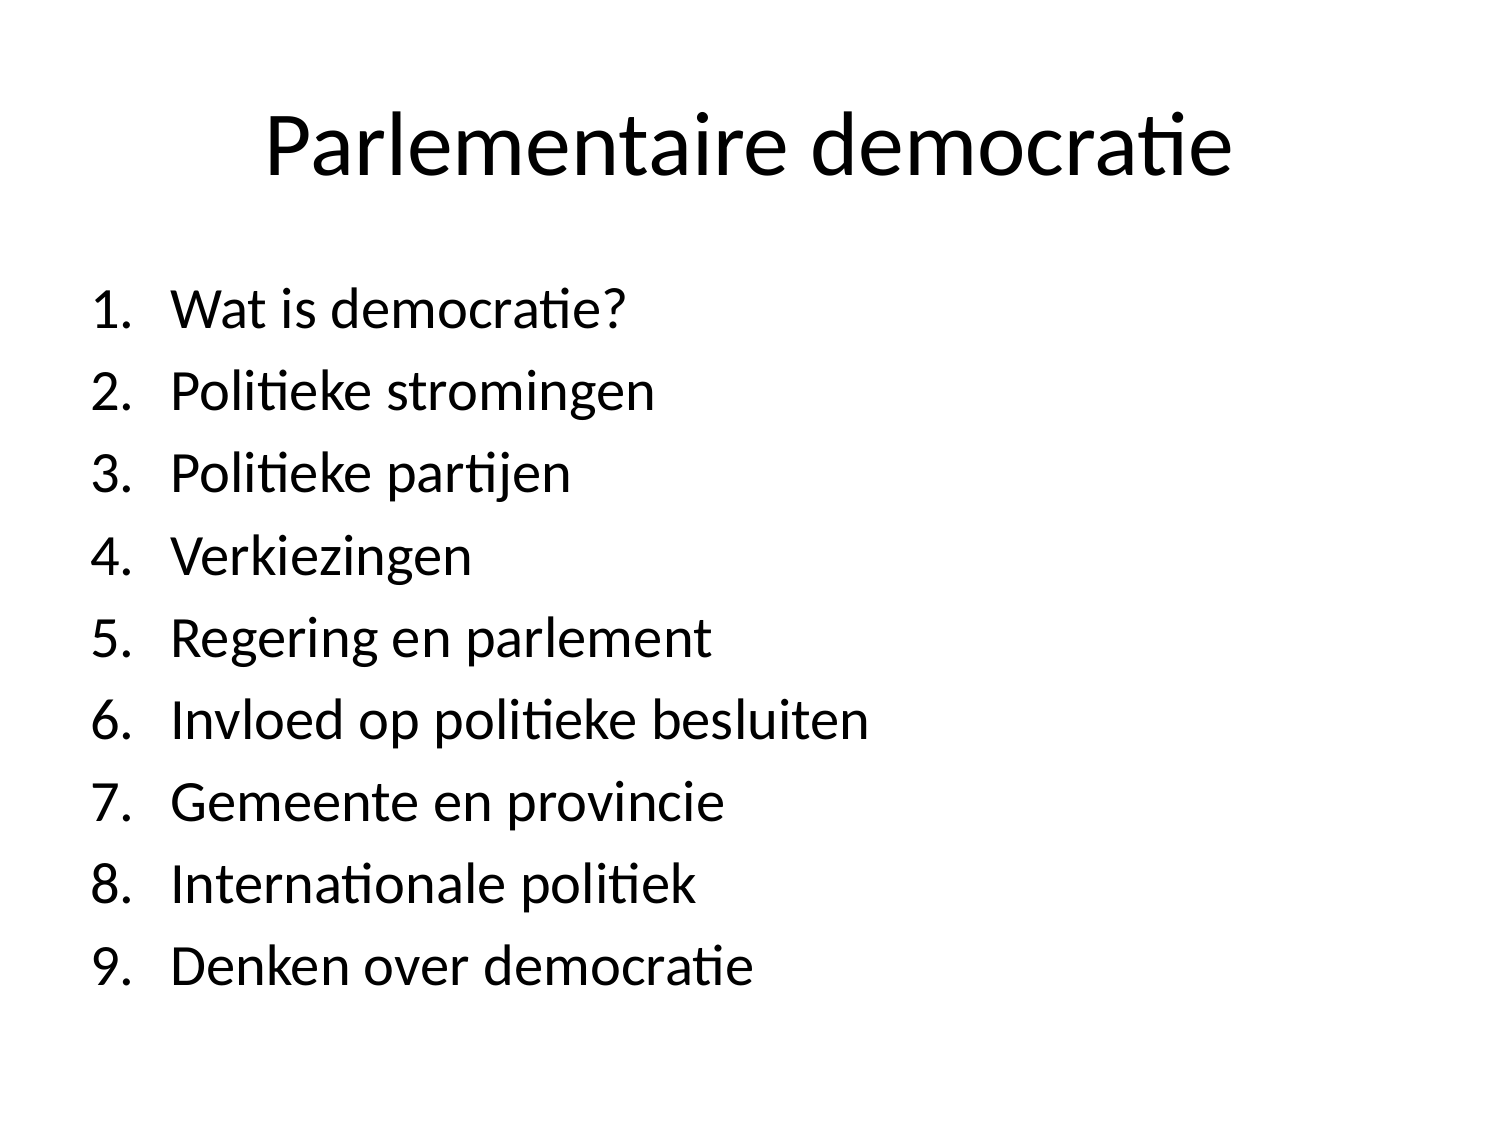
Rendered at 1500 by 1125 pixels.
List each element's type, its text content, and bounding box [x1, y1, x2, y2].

list Wat is democratie? Politieke stromingen Politieke partijen Verkiezingen Regering en parlement Invloed op politieke besluiten Gemeente en provincie Internationale politiek Denken over democratie [75, 262, 1425, 1005]
title Parlementaire democratie [75, 45, 1425, 233]
